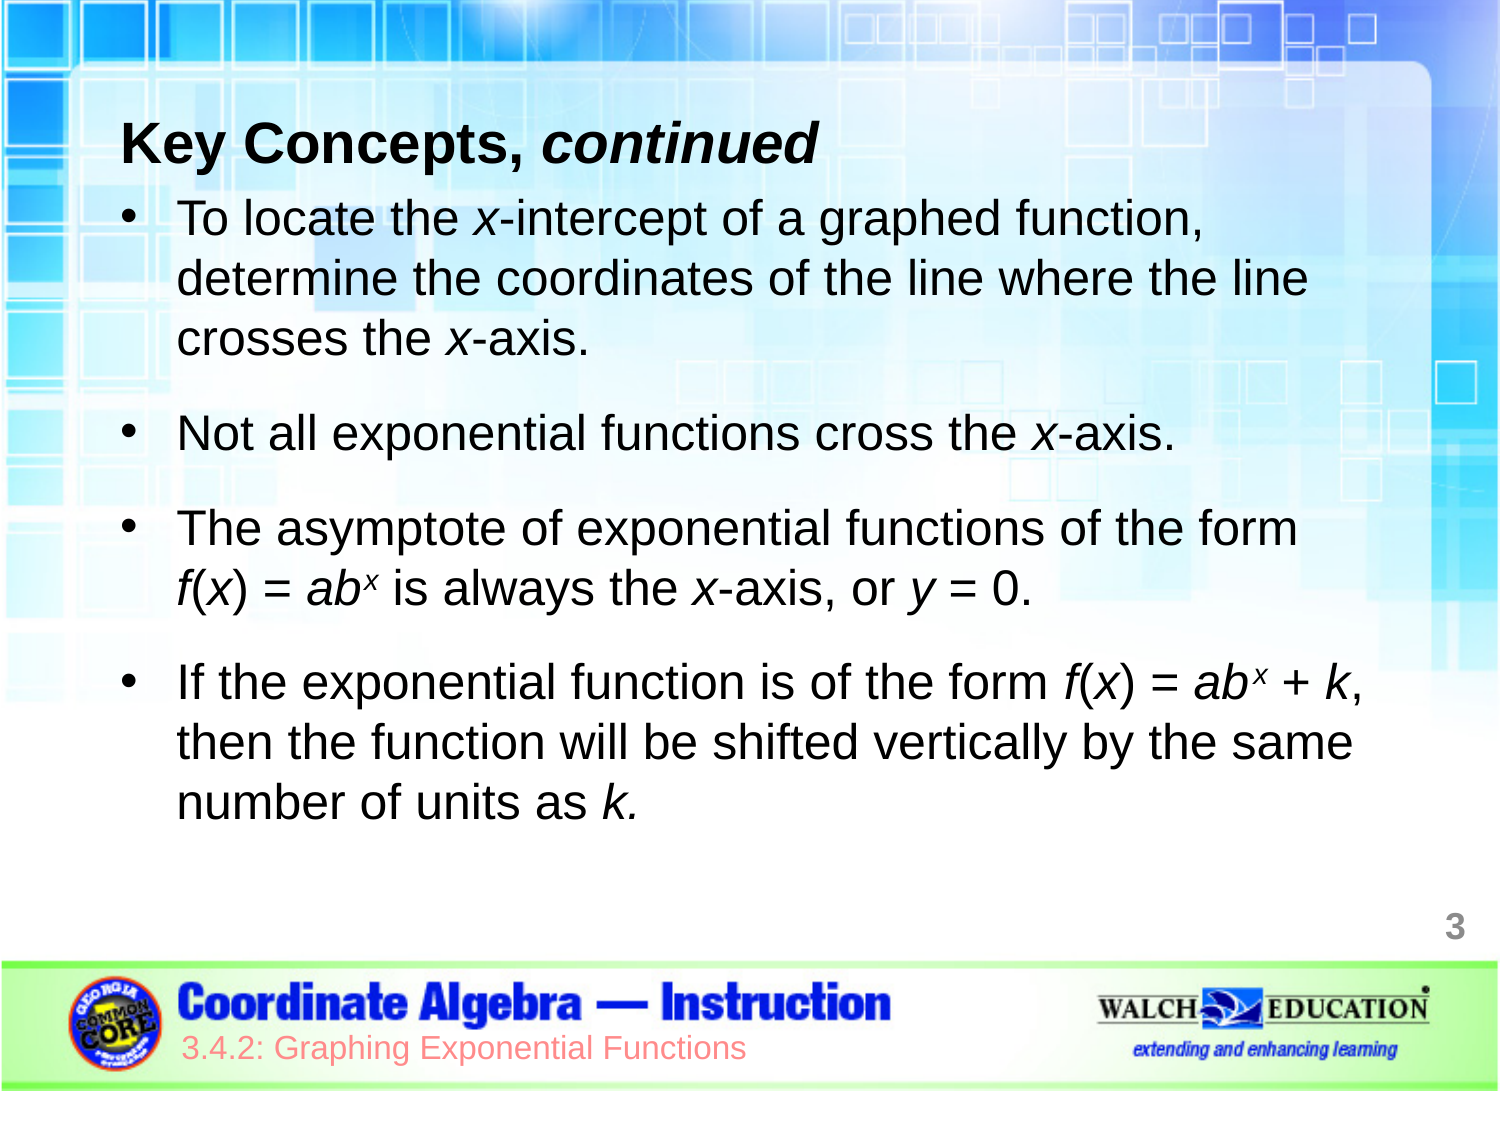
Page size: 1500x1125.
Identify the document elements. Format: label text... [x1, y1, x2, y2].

subtitle Key Concepts, continued To locate the x-intercept of a graphed function, determine the coordinates of the line where the line crosses the x-axis. Not all exponential functions cross the x-axis. The asymptote of exponential functions of the form f(x) = ab x is always the x-axis, or y = 0. If the exponential function is of the form f(x) = ab x + k, then the function will be shifted vertically by the same number of units as k. [105, 97, 1413, 918]
footer 3.4.2: Graphing Exponential Functions [166, 1024, 1080, 1069]
slide_number 3 [1361, 901, 1481, 949]
picture [1, 0, 1500, 1091]
